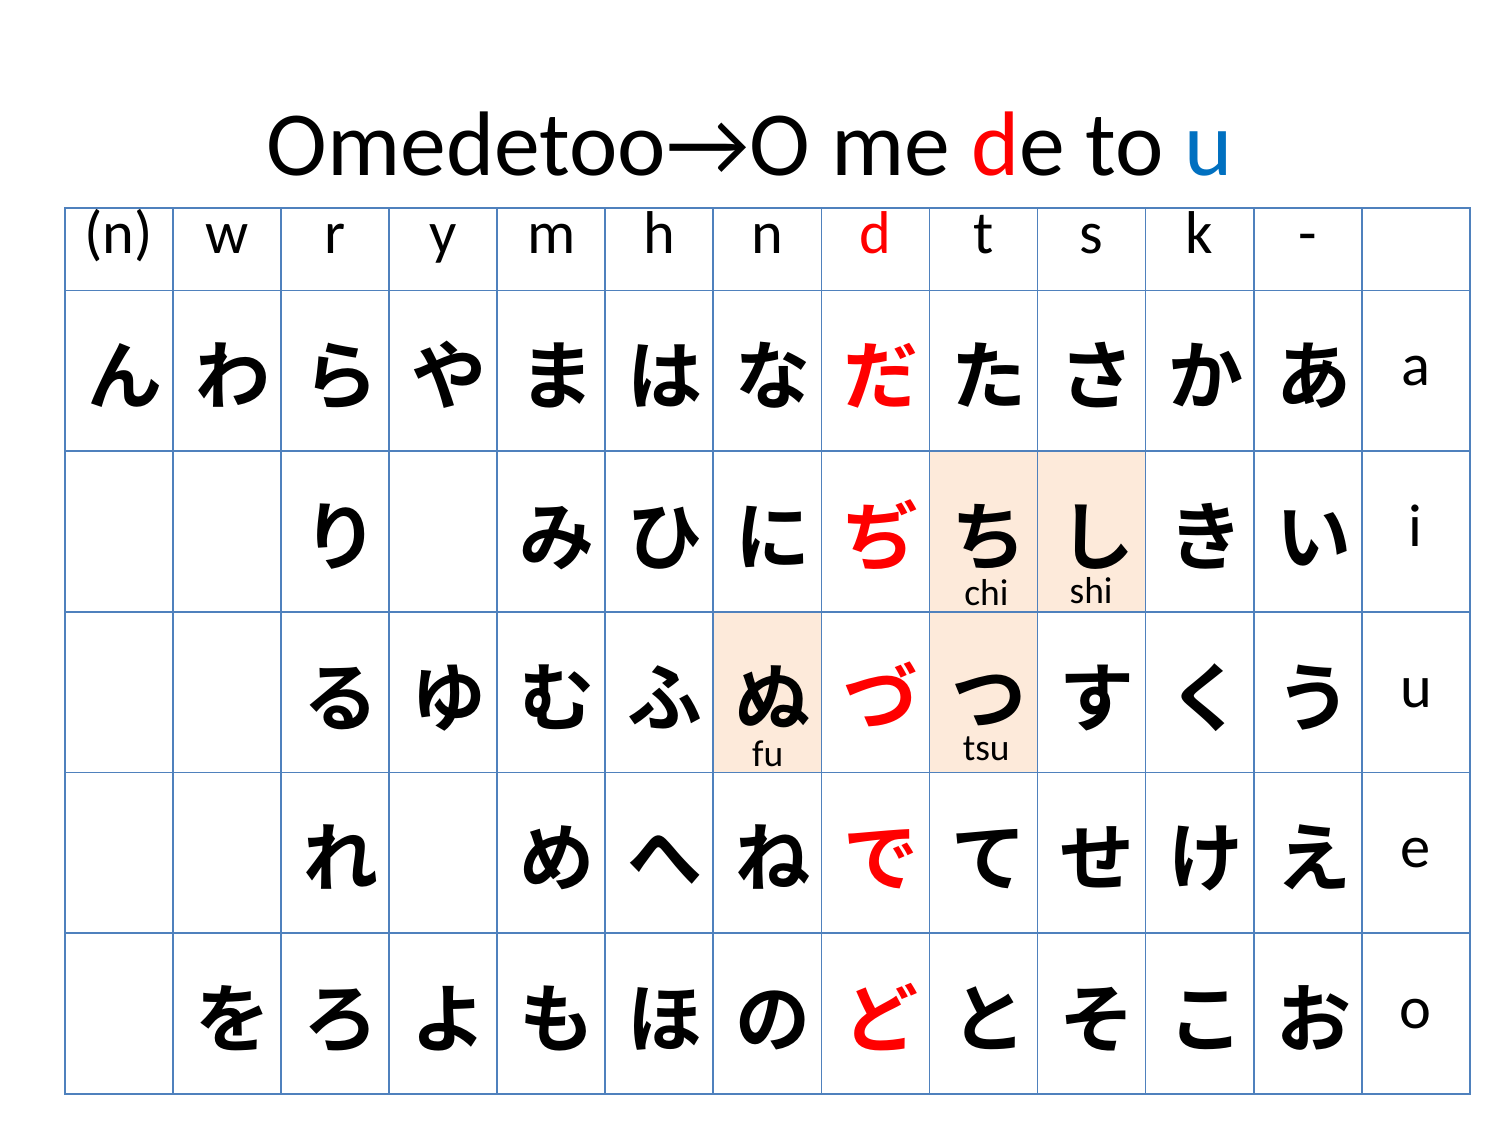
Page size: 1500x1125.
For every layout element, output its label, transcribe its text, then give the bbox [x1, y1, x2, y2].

table_cell [390, 452, 496, 611]
table_cell き [1146, 452, 1253, 611]
table_cell は [606, 291, 712, 450]
table_cell [174, 773, 280, 932]
table_cell う [1255, 613, 1361, 772]
table_header h [606, 209, 712, 290]
table_cell を [174, 934, 280, 1093]
text_box chi [945, 560, 1028, 621]
table_cell む [498, 613, 604, 772]
table_cell も [498, 934, 604, 1093]
table_cell れ [282, 773, 388, 932]
table_header r [282, 209, 388, 290]
table_cell で [822, 773, 929, 932]
table_header [1363, 209, 1469, 290]
table_cell i [1363, 452, 1469, 611]
table_cell よ [390, 934, 496, 1093]
table_cell ふ [606, 613, 712, 772]
table_cell に [714, 452, 821, 611]
table_cell え [1255, 773, 1361, 932]
table_cell ち [930, 452, 1037, 611]
table_cell ろ [282, 934, 388, 1093]
table_cell そ [1038, 934, 1145, 1093]
table_cell つ [930, 613, 1037, 772]
table_cell [66, 773, 172, 932]
table_cell [390, 773, 496, 932]
table_cell た [930, 291, 1037, 450]
table_cell a [1363, 291, 1469, 450]
table_cell す [1038, 613, 1145, 772]
table_cell め [498, 773, 604, 932]
table_header - [1255, 209, 1361, 290]
table_cell あ [1255, 291, 1361, 450]
text_box shi [1049, 558, 1133, 619]
table_cell や [390, 291, 496, 450]
table_header w [174, 209, 280, 290]
table_cell o [1363, 934, 1469, 1093]
table_header y [390, 209, 496, 290]
table_cell い [1255, 452, 1361, 611]
table_cell ゆ [390, 613, 496, 772]
table_cell [174, 613, 280, 772]
table_cell み [498, 452, 604, 611]
table_cell ま [498, 291, 604, 450]
text_box tsu [945, 715, 1028, 776]
table_cell ぬ [714, 613, 821, 772]
table_header t [930, 209, 1037, 290]
table_cell さ [1038, 291, 1145, 450]
table_cell せ [1038, 773, 1145, 932]
table_cell な [714, 291, 821, 450]
table_header m [498, 209, 604, 290]
table_cell ら [282, 291, 388, 450]
table_cell く [1146, 613, 1253, 772]
table_cell け [1146, 773, 1253, 932]
table_cell ん [66, 291, 172, 450]
table_cell [174, 452, 280, 611]
table_cell u [1363, 613, 1469, 772]
table_cell ほ [606, 934, 712, 1093]
table_cell こ [1146, 934, 1253, 1093]
table_header (n) [66, 209, 172, 290]
table_cell お [1255, 934, 1361, 1093]
table_cell わ [174, 291, 280, 450]
table_cell ね [714, 773, 821, 932]
table_cell だ [822, 291, 929, 450]
table_cell か [1146, 291, 1253, 450]
table_cell [66, 613, 172, 772]
table_cell [66, 934, 172, 1093]
table_cell る [282, 613, 388, 772]
table_header s [1038, 209, 1145, 290]
table_cell ひ [606, 452, 712, 611]
table_cell し [1038, 452, 1145, 611]
title Omedetoo→O me de to u [75, 45, 1425, 207]
table_cell e [1363, 773, 1469, 932]
table_cell ぢ [822, 452, 929, 611]
text_box fu [726, 721, 809, 781]
table_cell て [930, 773, 1037, 932]
table_header k [1146, 209, 1253, 290]
table_header n [714, 209, 821, 290]
table_cell づ [822, 613, 929, 772]
table_header d [822, 209, 929, 290]
table_cell [66, 452, 172, 611]
table_cell へ [606, 773, 712, 932]
table_cell ど [822, 934, 929, 1093]
table_cell り [282, 452, 388, 611]
table_cell と [930, 934, 1037, 1093]
table_cell の [714, 934, 821, 1093]
